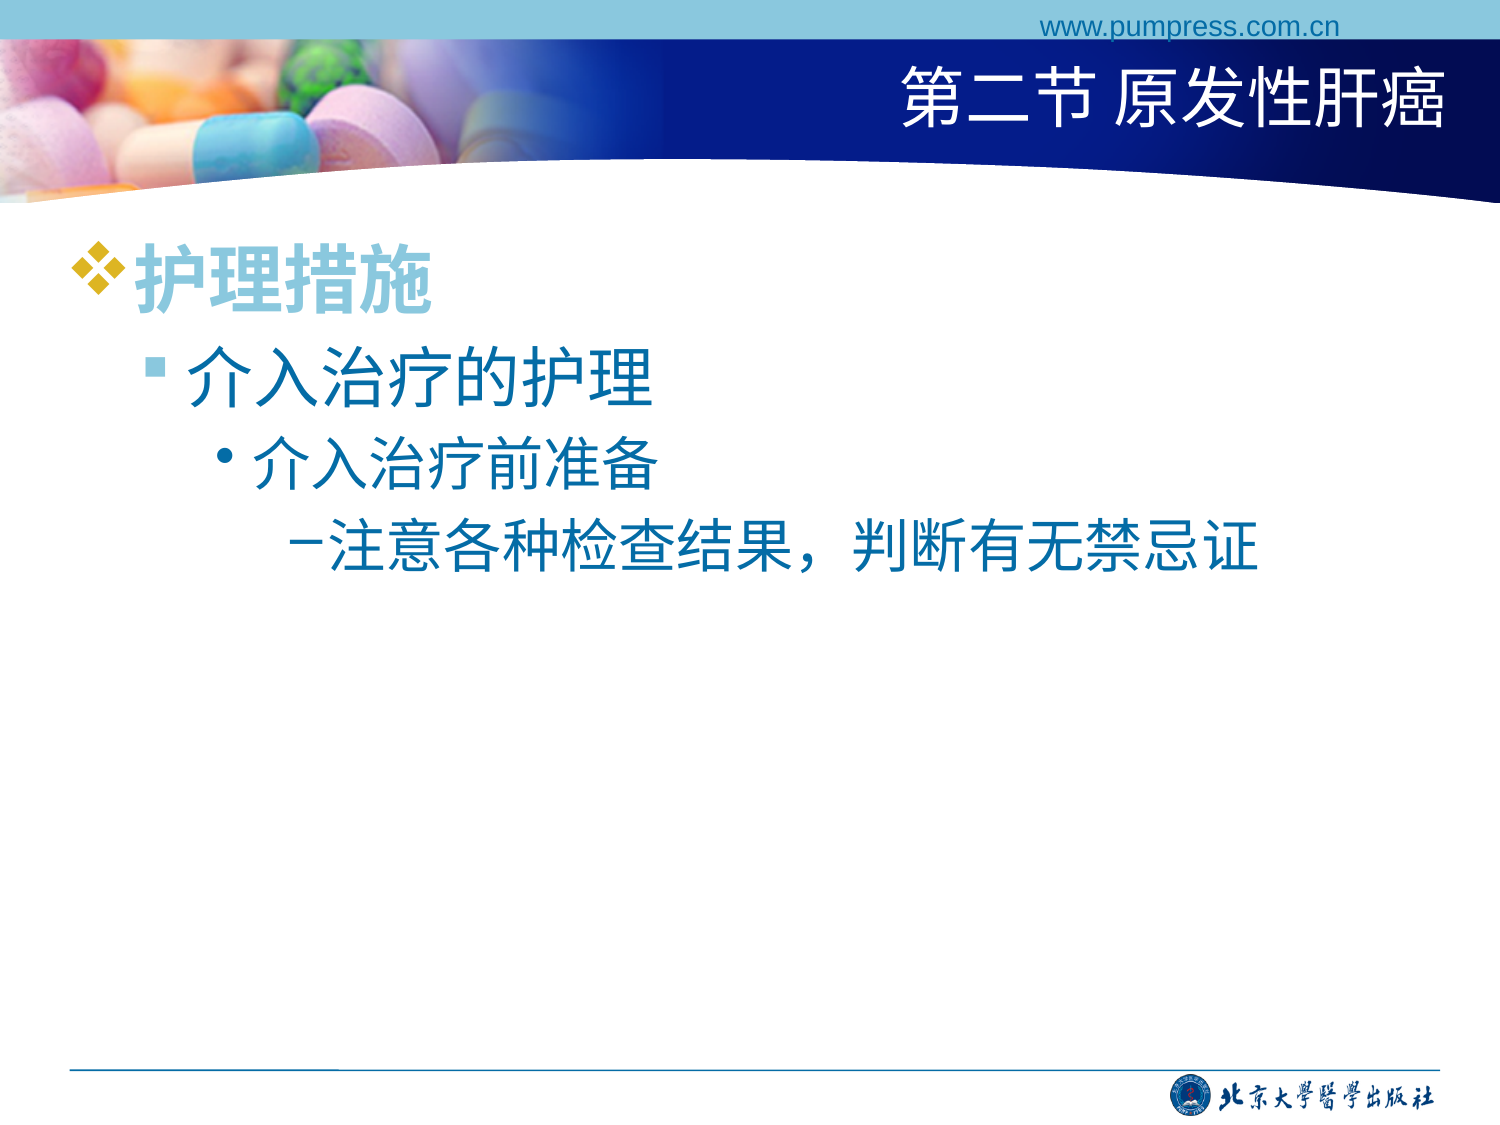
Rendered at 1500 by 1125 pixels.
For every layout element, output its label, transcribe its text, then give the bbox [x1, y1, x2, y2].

picture [1170, 1074, 1436, 1118]
title 第二节 原发性肝癌 [137, 49, 1463, 143]
list 护理措施 介入治疗的护理 介入治疗前准备 注意各种检查结果，判断有无禁忌证 [49, 224, 1463, 1026]
slide_number www.pumpress.com.cn [1025, 0, 1463, 38]
picture [0, 40, 1500, 203]
